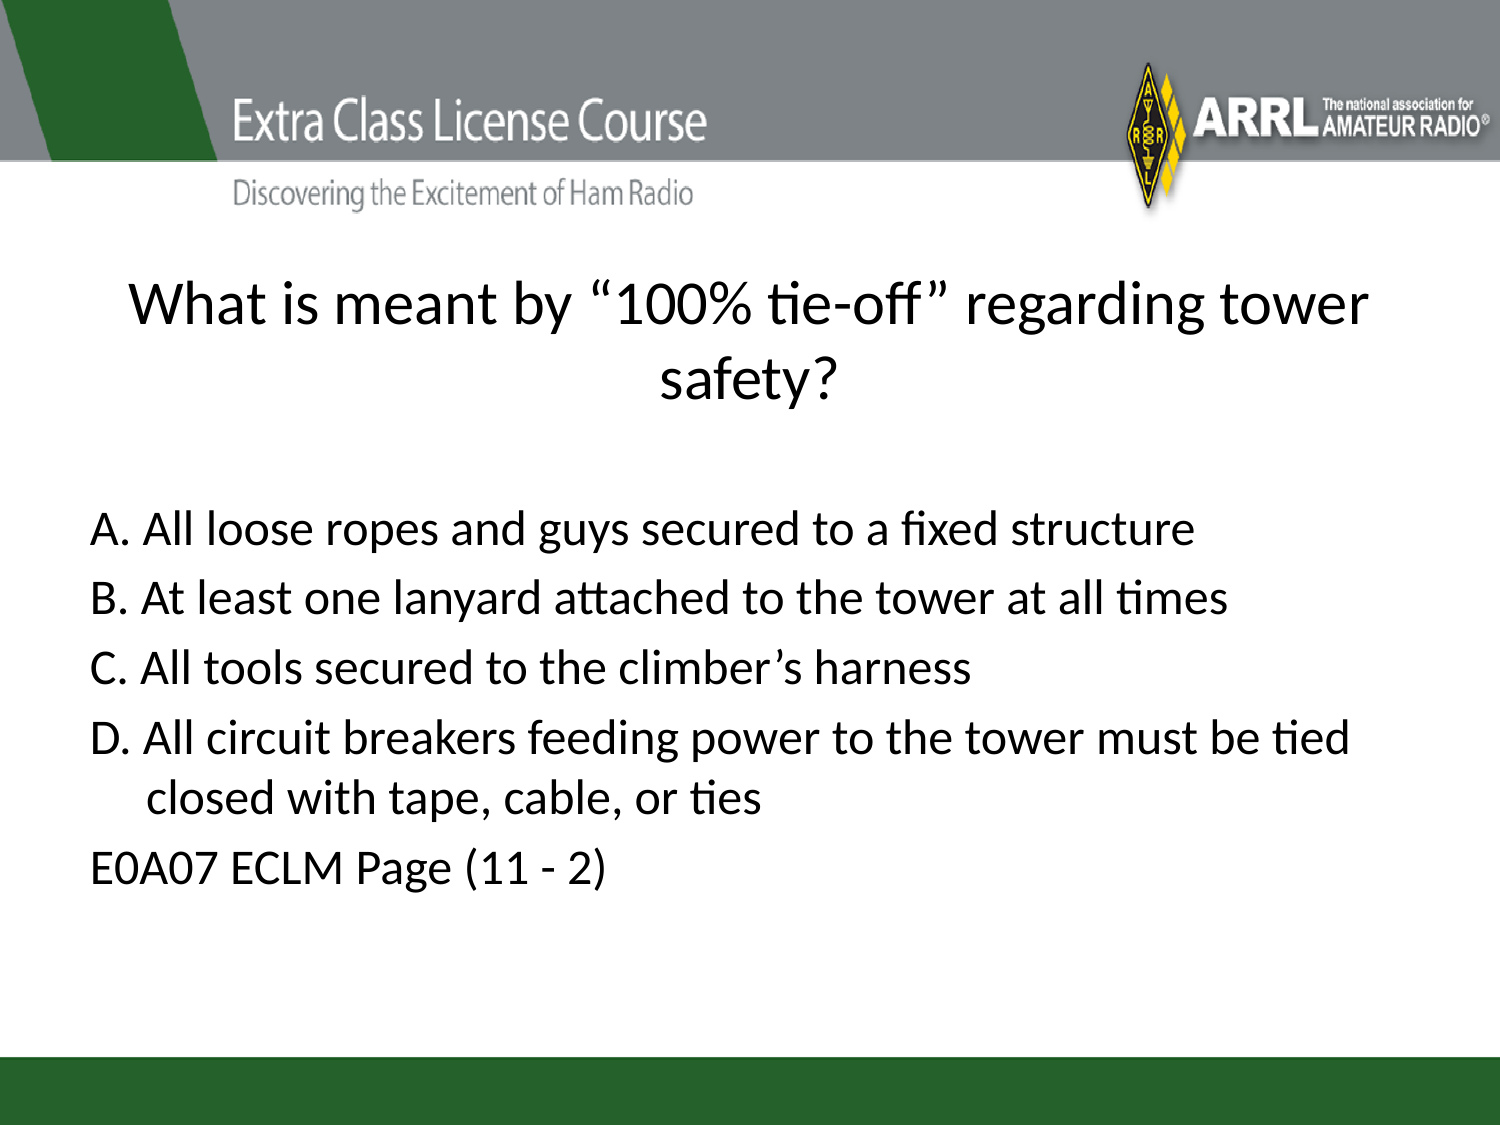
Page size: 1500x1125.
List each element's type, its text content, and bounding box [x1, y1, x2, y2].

picture [0, 0, 1500, 1125]
title What is meant by “100% tie-off” regarding tower safety? [75, 254, 1425, 435]
list A. All loose ropes and guys secured to a fixed structure B. At least one lanyard attached to the tower at all times C. All tools secured to the climber’s harness D. All circuit breakers feeding power to the tower must be tied closed with tape, cable, or ties E0A07 ECLM Page (11 - 2) [75, 487, 1425, 1005]
